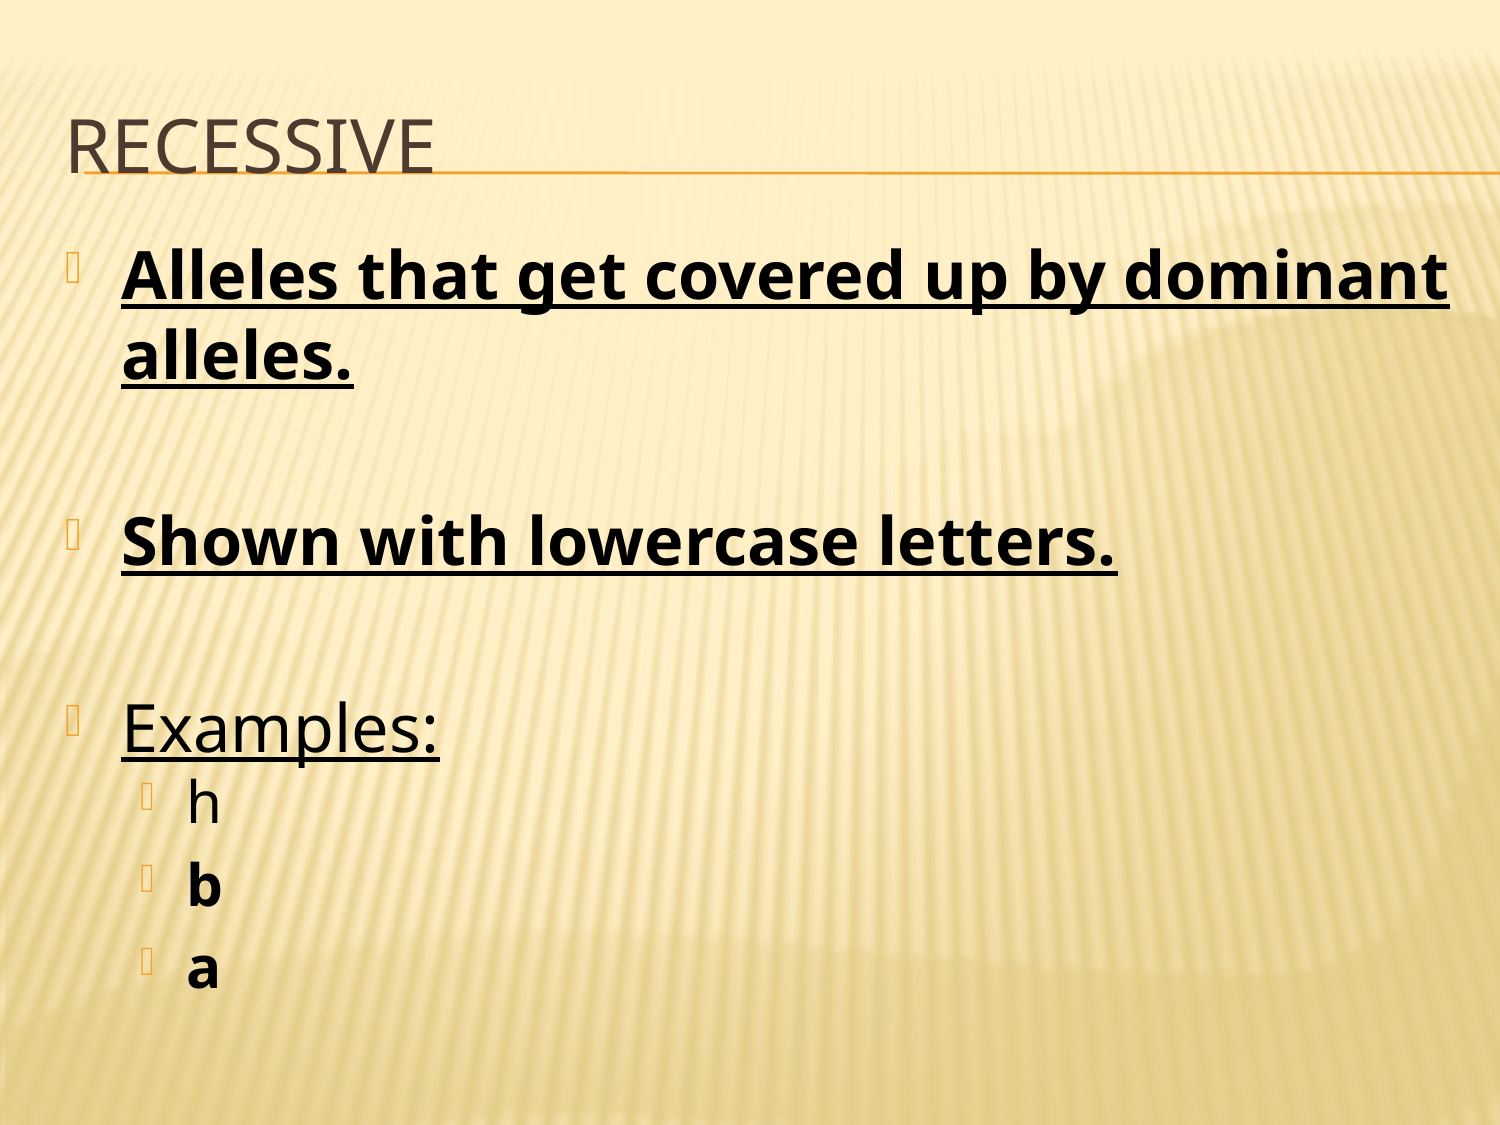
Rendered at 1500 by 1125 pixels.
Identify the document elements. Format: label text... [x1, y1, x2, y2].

title Recessive [50, 75, 1475, 213]
list Alleles that get covered up by dominant alleles. Shown with lowercase letters. Examples: h b a [50, 224, 1475, 1038]
